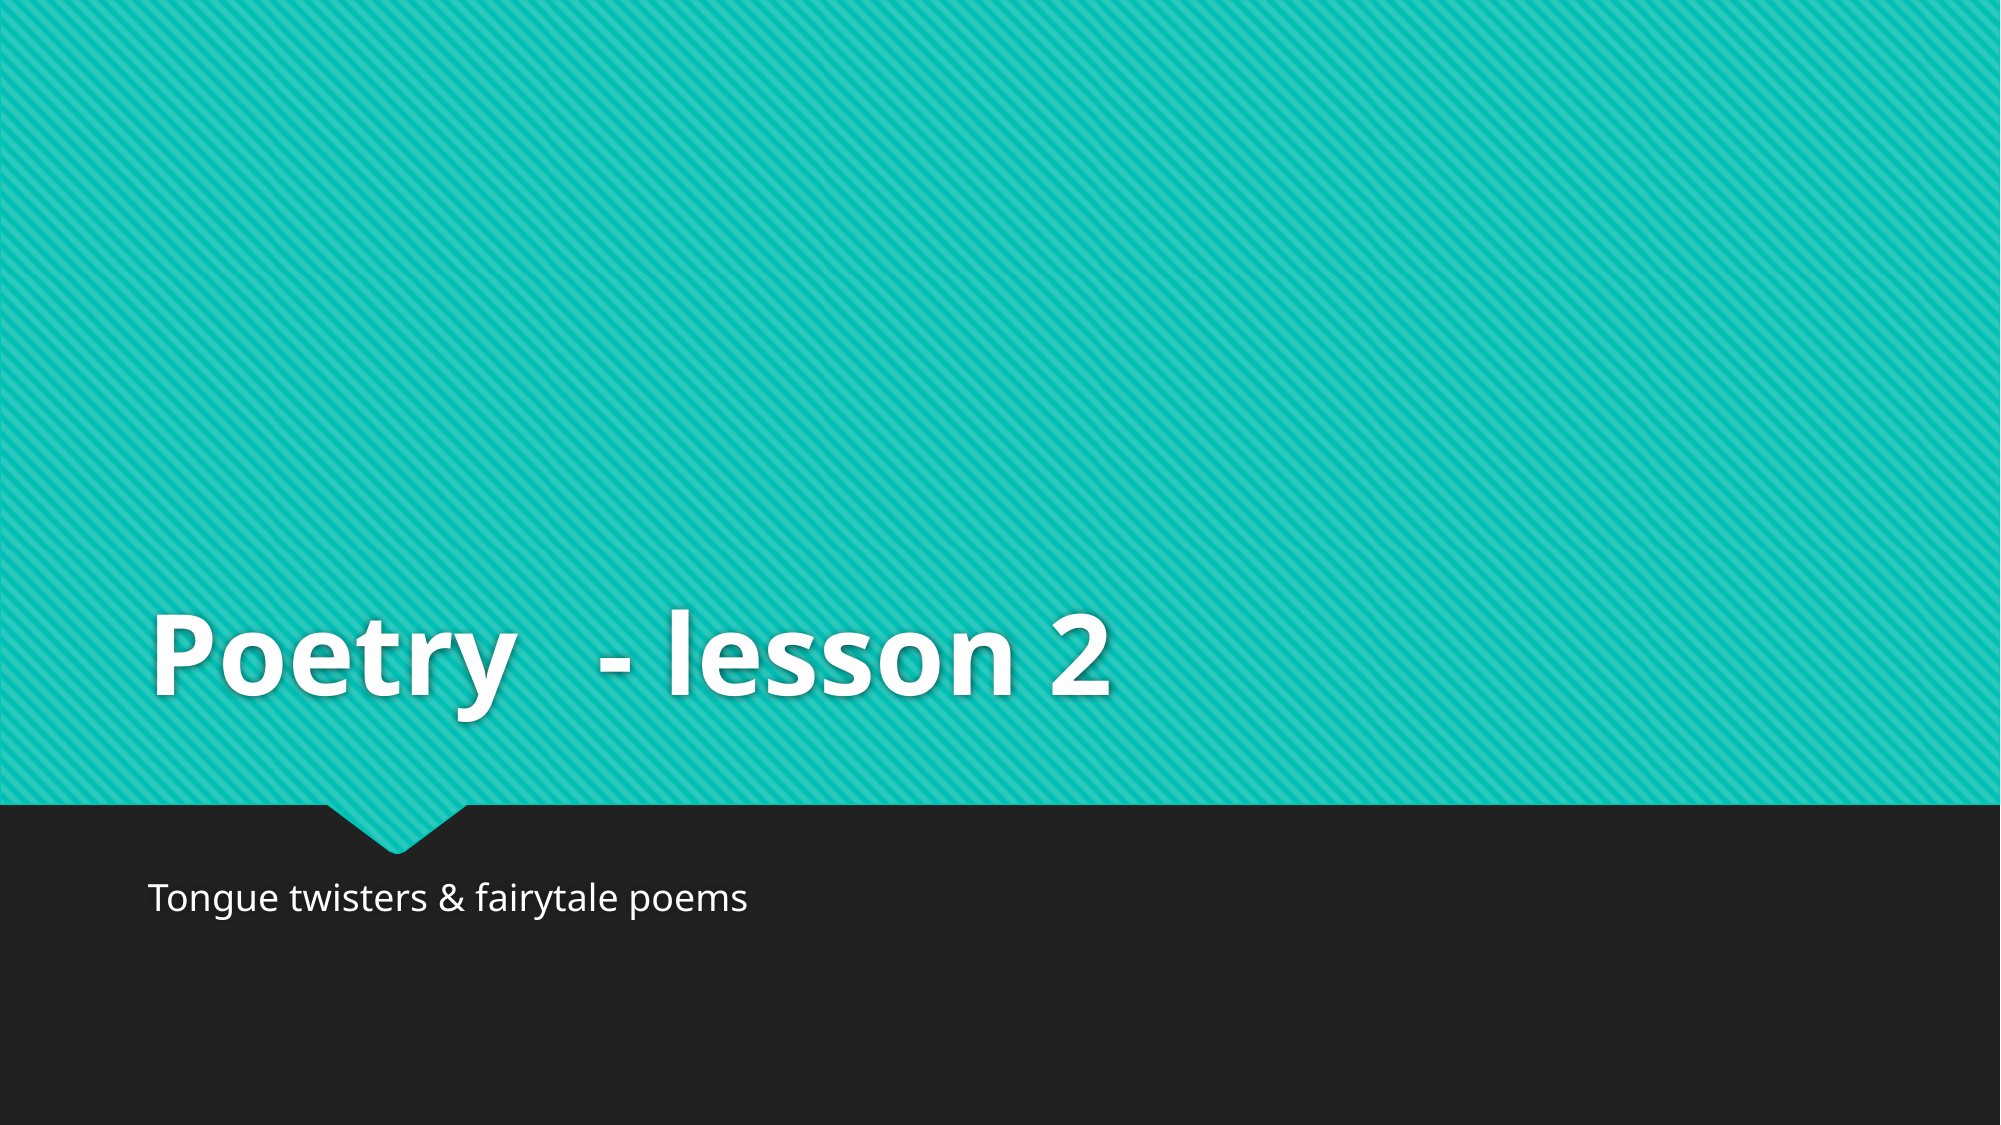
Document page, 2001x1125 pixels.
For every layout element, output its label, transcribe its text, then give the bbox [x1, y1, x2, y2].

subtitle Tongue twisters & fairytale poems [132, 866, 1868, 938]
title Poetry - lesson 2 [132, 237, 1868, 726]
